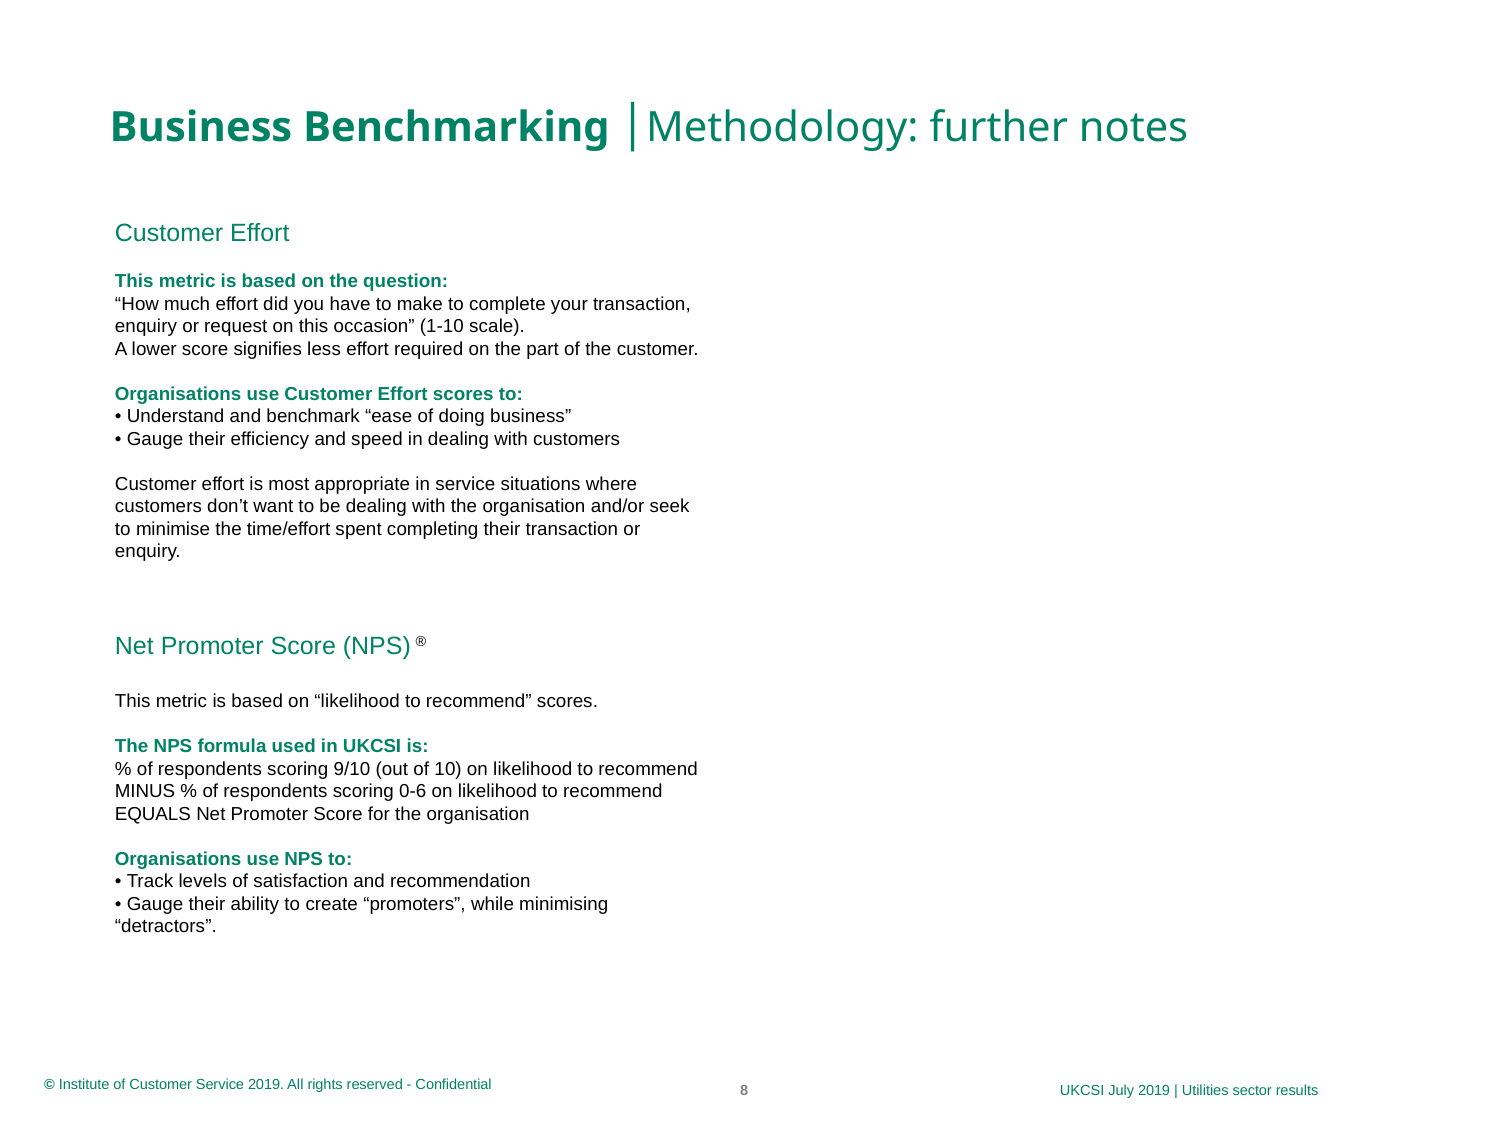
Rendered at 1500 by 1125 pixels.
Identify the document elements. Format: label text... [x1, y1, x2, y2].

text_box Business Benchmarking │Methodology: further notes [94, 91, 1329, 207]
text_box UKCSI July 2019 | Utilities sector results [1045, 1072, 1500, 1106]
text_box Customer Effort This metric is based on the question: “How much effort did you have to make to complete your transaction, enquiry or request on this occasion” (1-10 scale). A lower score signifies less effort required on the part of the customer. Organisations use Customer Effort scores to: • Understand and benchmark “ease of doing business” • Gauge their efficiency and speed in dealing with customers Customer effort is most appropriate in service situations where customers don’t want to be dealing with the organisation and/or seek to minimise the time/effort spent completing their transaction or enquiry. Net Promoter Score (NPS) ® This metric is based on “likelihood to recommend” scores. The NPS formula used in UKCSI is: % of respondents scoring 9/10 (out of 10) on likelihood to recommend MINUS % of respondents scoring 0-6 on likelihood to recommend EQUALS Net Promoter Score for the organisation Organisations use NPS to: • Track levels of satisfaction and recommendation • Gauge their ability to create “promoters”, while minimising “detractors”. [100, 184, 715, 944]
